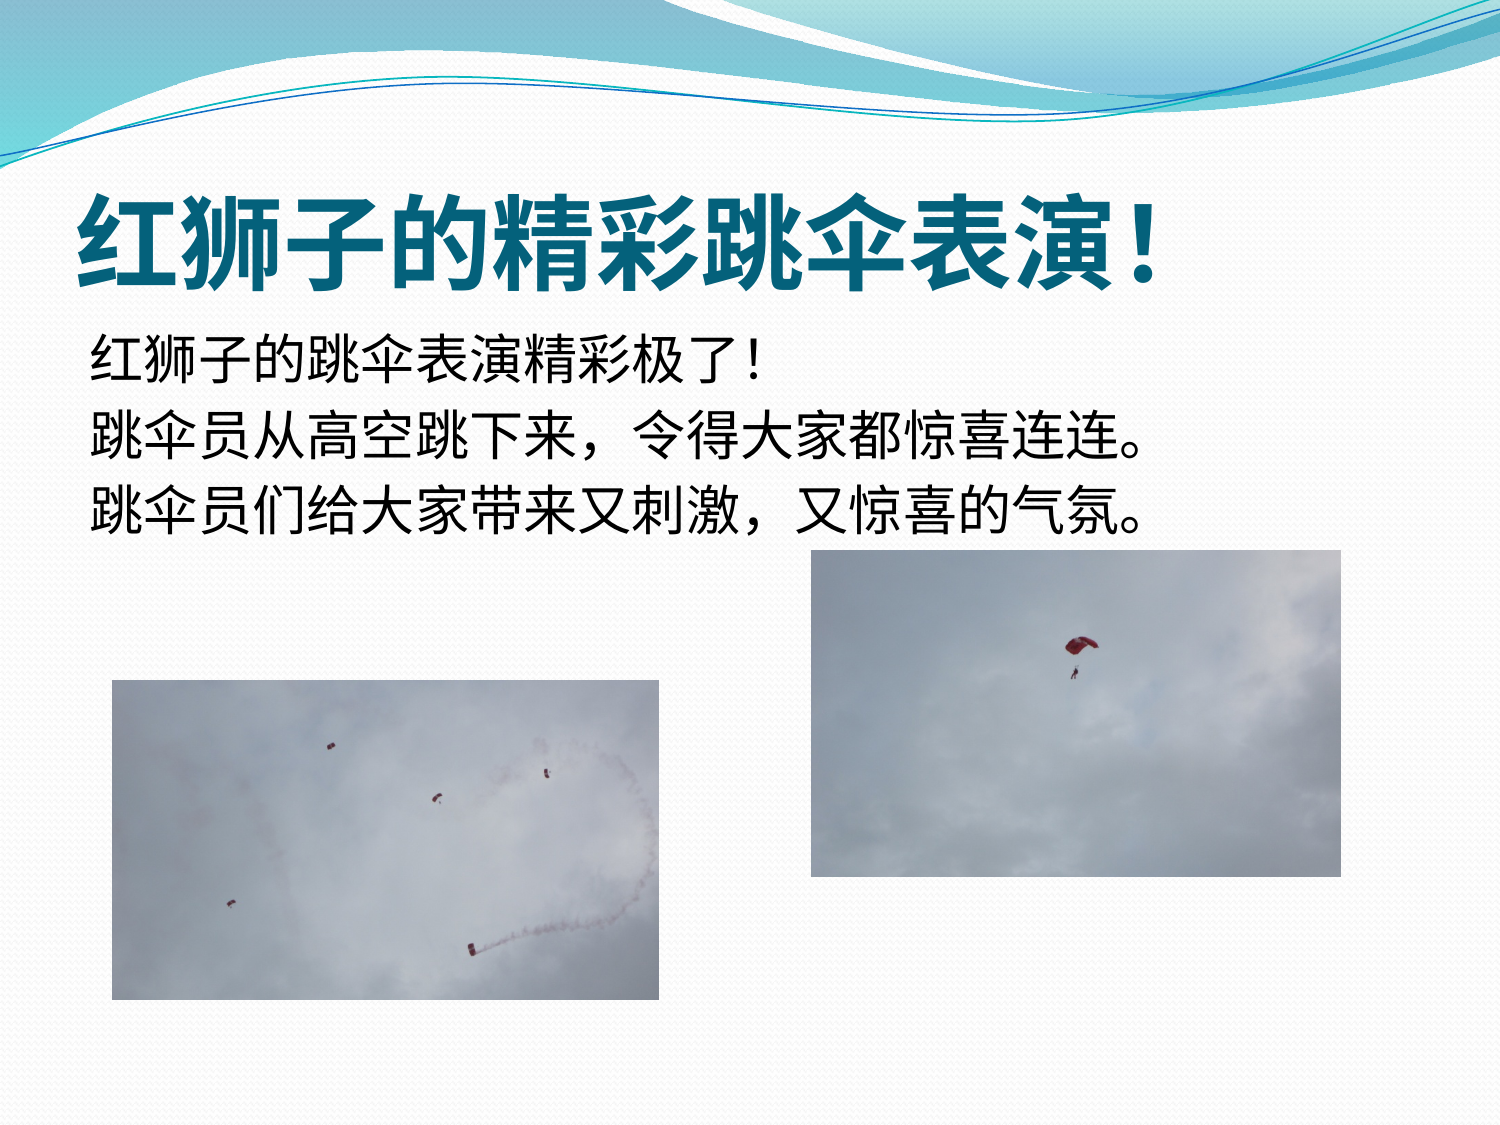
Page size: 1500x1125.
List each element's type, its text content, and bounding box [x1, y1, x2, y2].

picture [111, 680, 659, 1000]
picture [811, 550, 1341, 878]
list 红狮子的跳伞表演精彩极了！ 跳伞员从高空跳下来，令得大家都惊喜连连。 跳伞员们给大家带来又刺激，又惊喜的气氛。 [75, 317, 1425, 1038]
title 红狮子的精彩跳伞表演！ [75, 115, 1425, 303]
